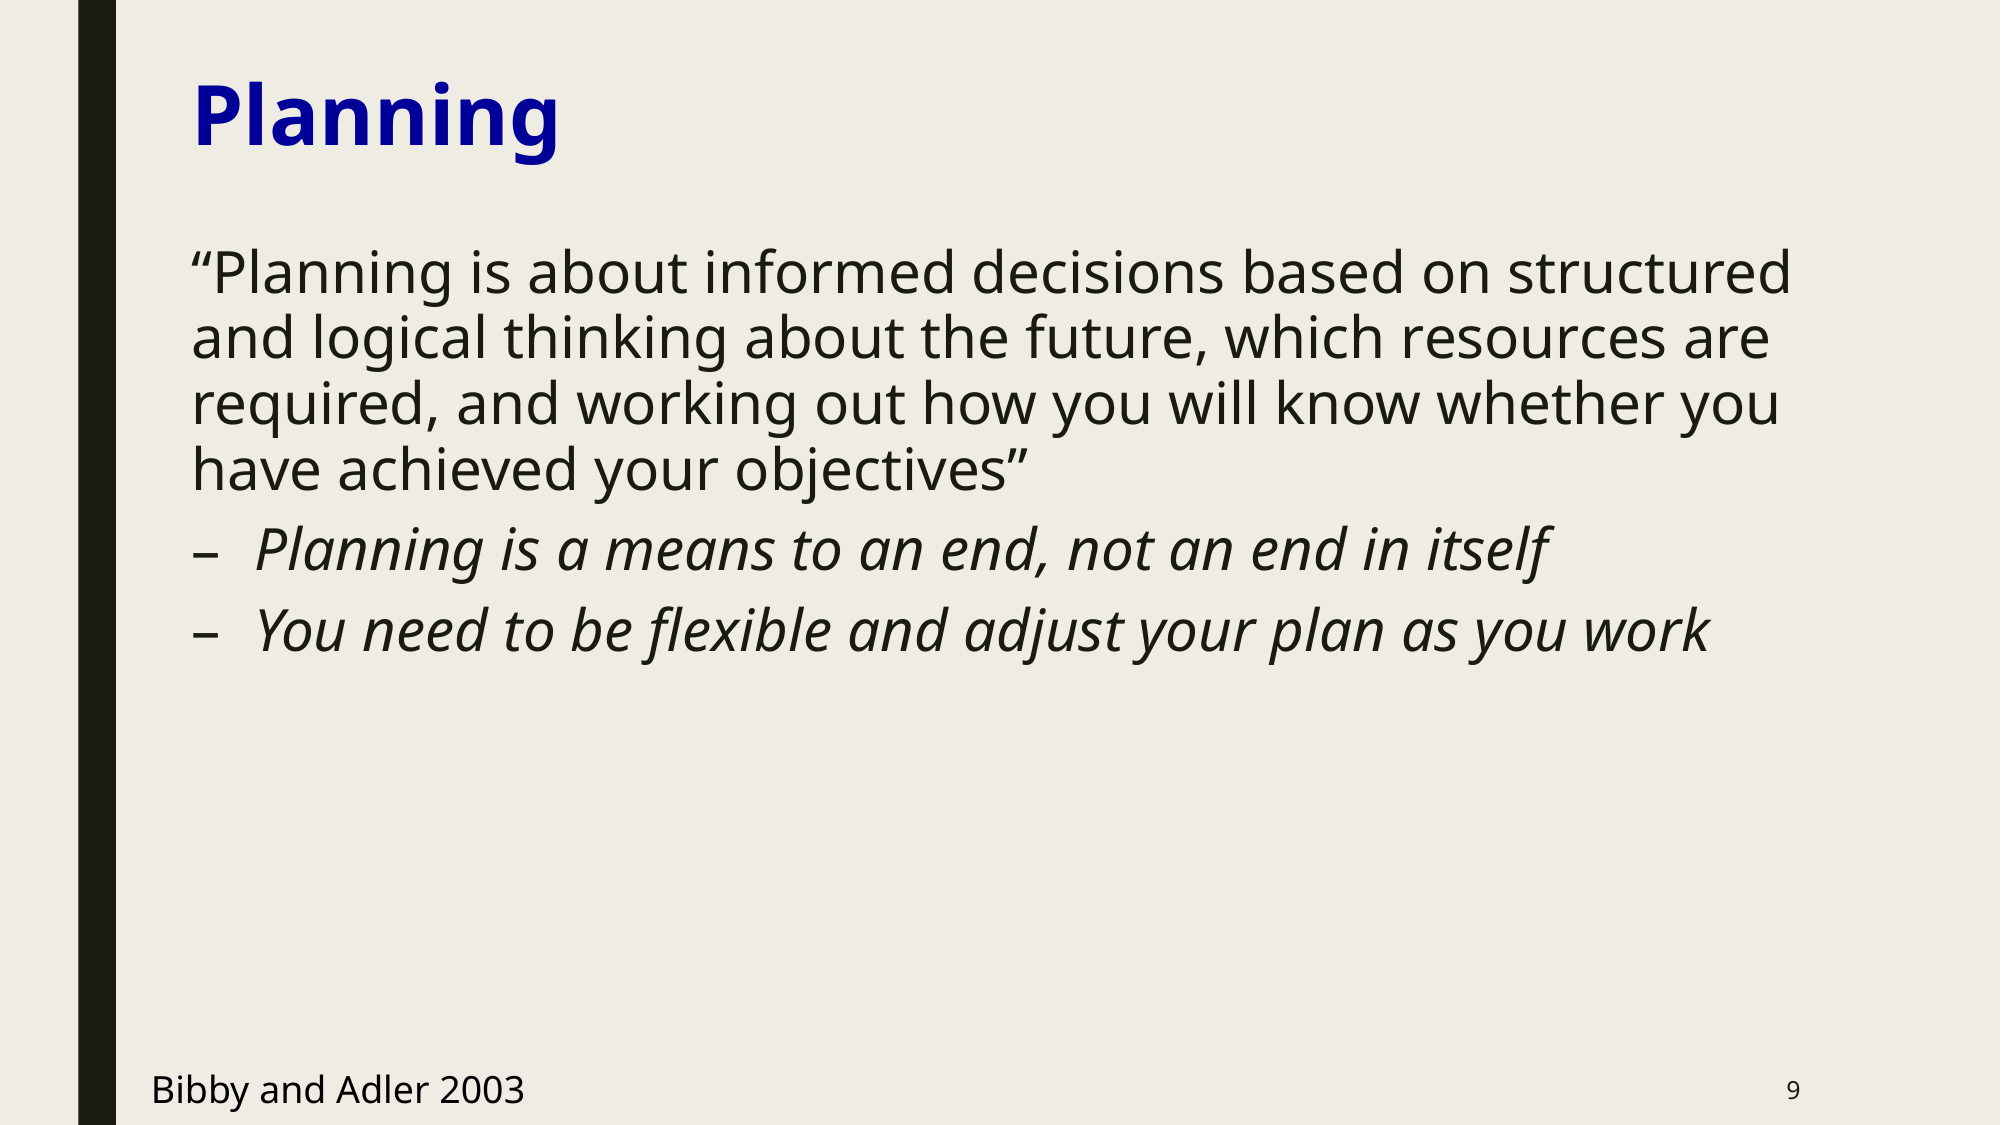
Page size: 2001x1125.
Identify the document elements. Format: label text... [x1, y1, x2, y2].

text_box Planning [176, 67, 1839, 234]
text_box “Planning is about informed decisions based on structured and logical thinking about the future, which resources are required, and working out how you will know whether you have achieved your objectives” Planning is a means to an end, not an end in itself You need to be flexible and adjust your plan as you work [176, 234, 1839, 964]
text_box Bibby and Adler 2003 [136, 1058, 1089, 1119]
slide_number 9 [1553, 1058, 1816, 1125]
